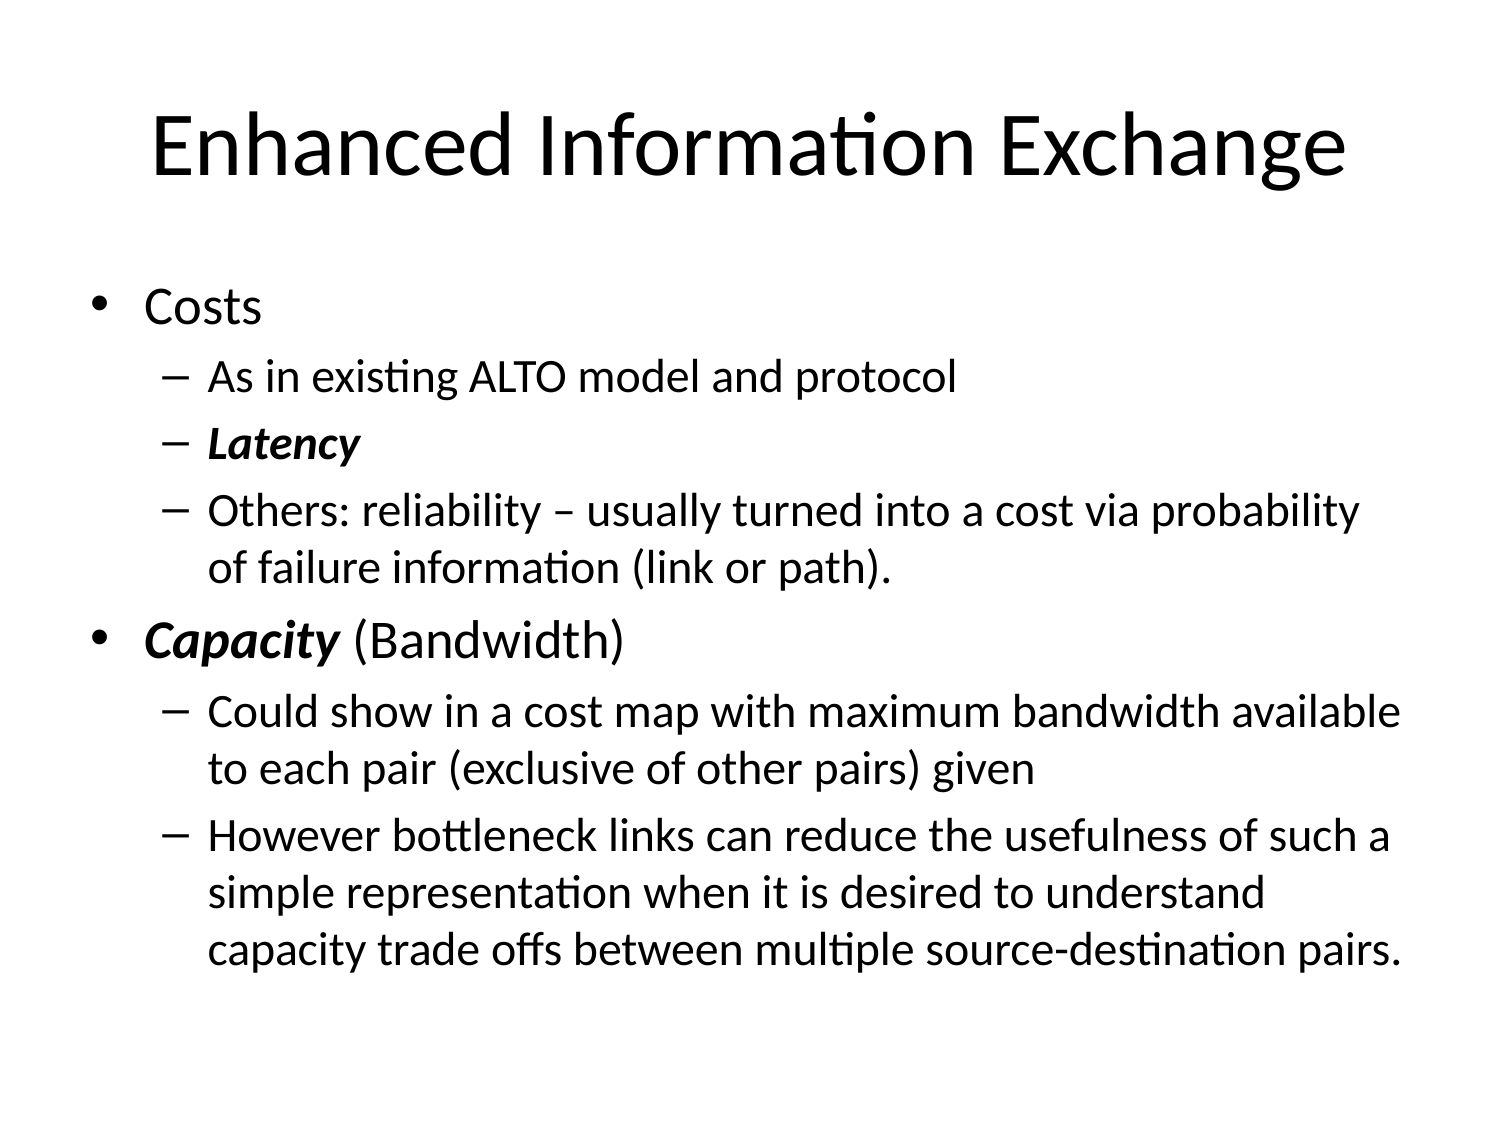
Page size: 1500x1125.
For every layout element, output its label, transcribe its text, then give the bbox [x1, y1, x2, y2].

list Costs As in existing ALTO model and protocol Latency Others: reliability – usually turned into a cost via probability of failure information (link or path). Capacity (Bandwidth) Could show in a cost map with maximum bandwidth available to each pair (exclusive of other pairs) given However bottleneck links can reduce the usefulness of such a simple representation when it is desired to understand capacity trade offs between multiple source-destination pairs. [75, 262, 1425, 1005]
title Enhanced Information Exchange [75, 45, 1425, 233]
